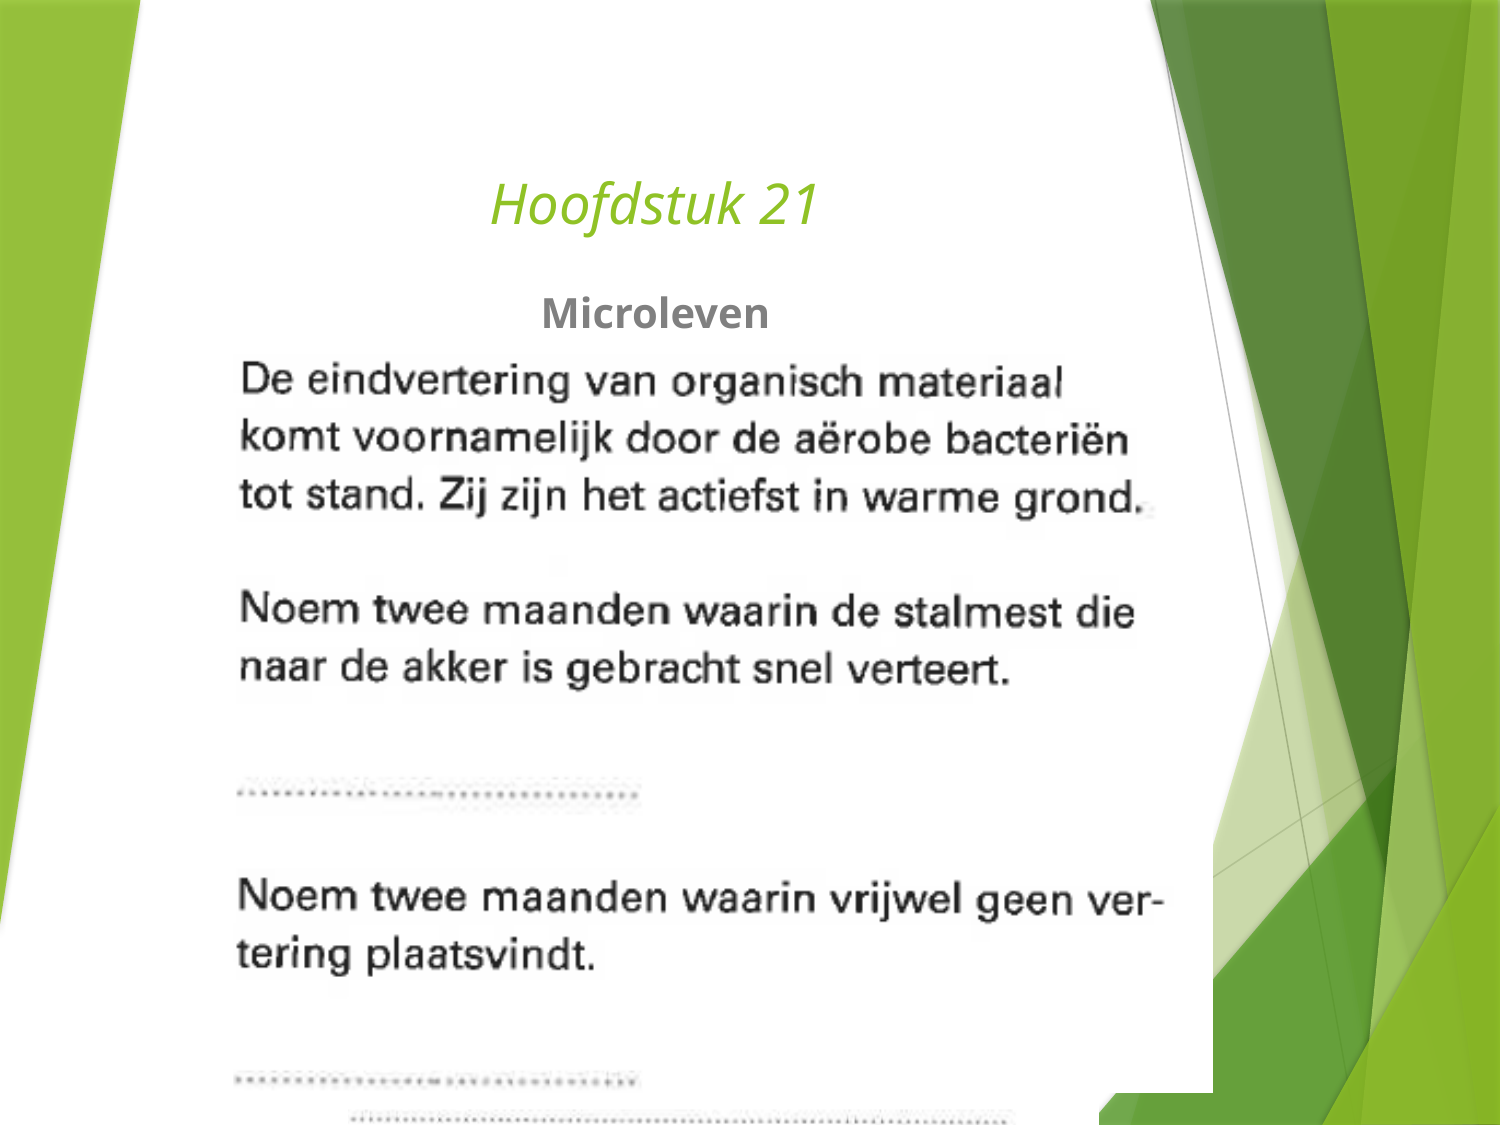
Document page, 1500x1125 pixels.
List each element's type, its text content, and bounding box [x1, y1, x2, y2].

title Hoofdstuk 21 [112, 101, 1199, 244]
picture [233, 350, 1214, 1125]
subtitle Microleven [64, 278, 1247, 1012]
